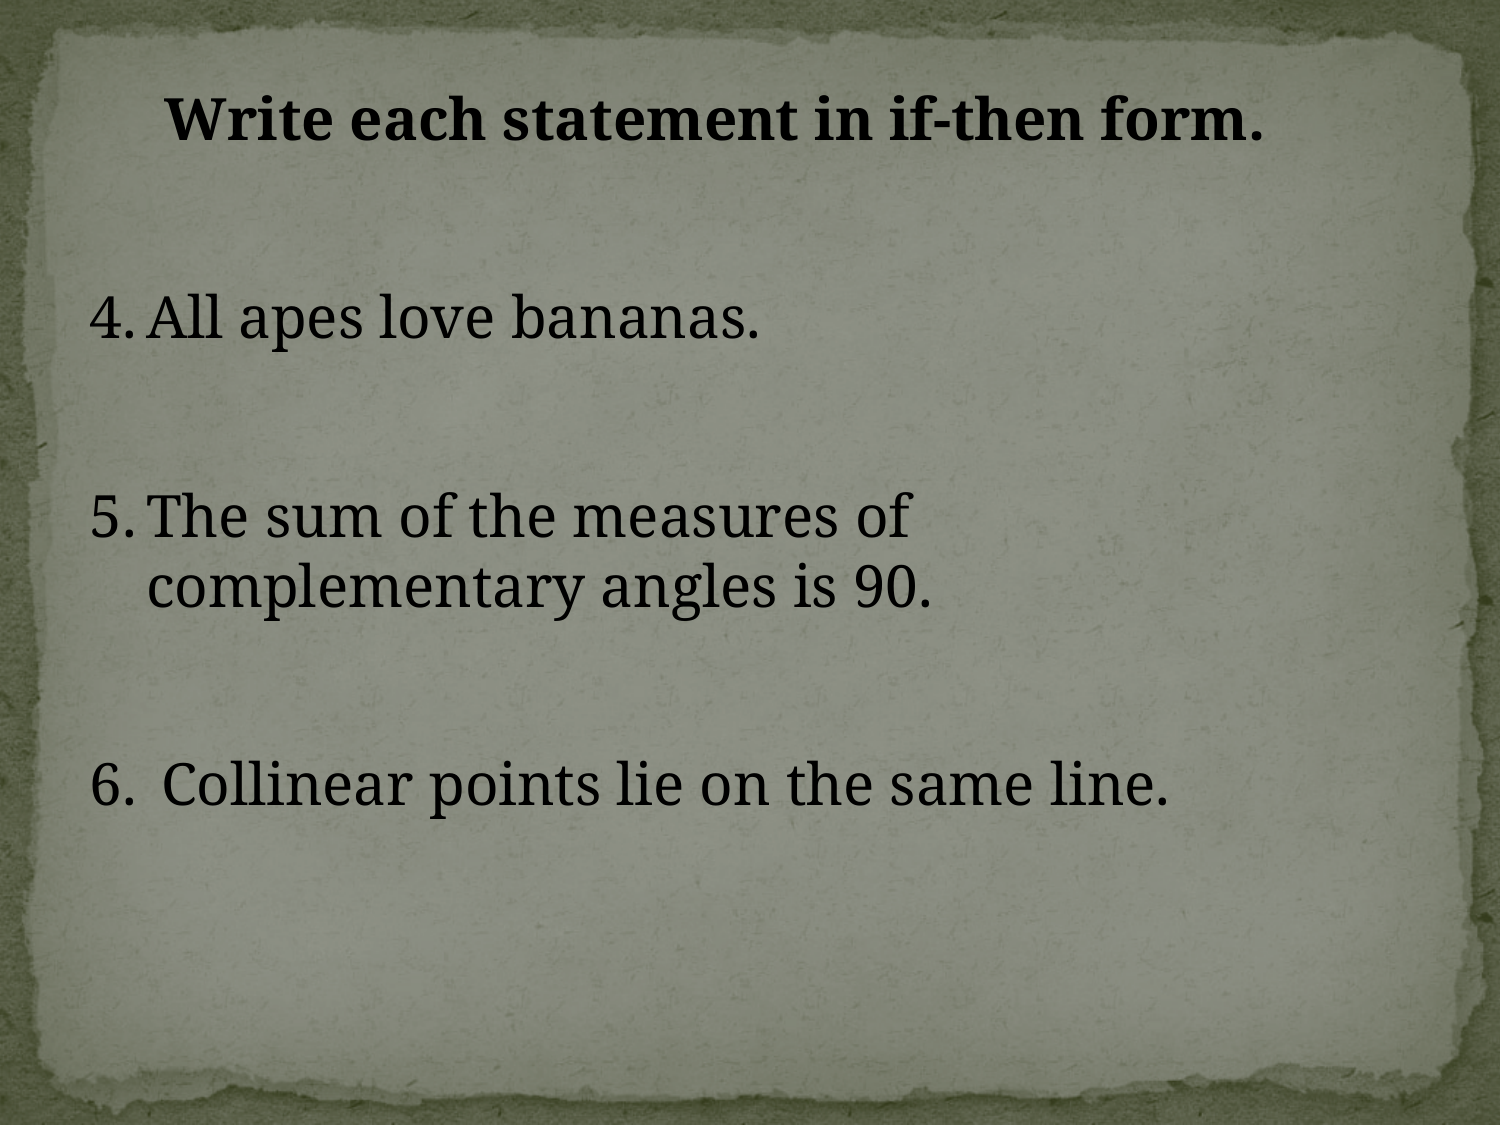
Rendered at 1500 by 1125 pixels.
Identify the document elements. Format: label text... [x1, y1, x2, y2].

text_box Write each statement in if-then form. All apes love bananas. The sum of the measures of complementary angles is 90. Collinear points lie on the same line. [74, 74, 1363, 825]
